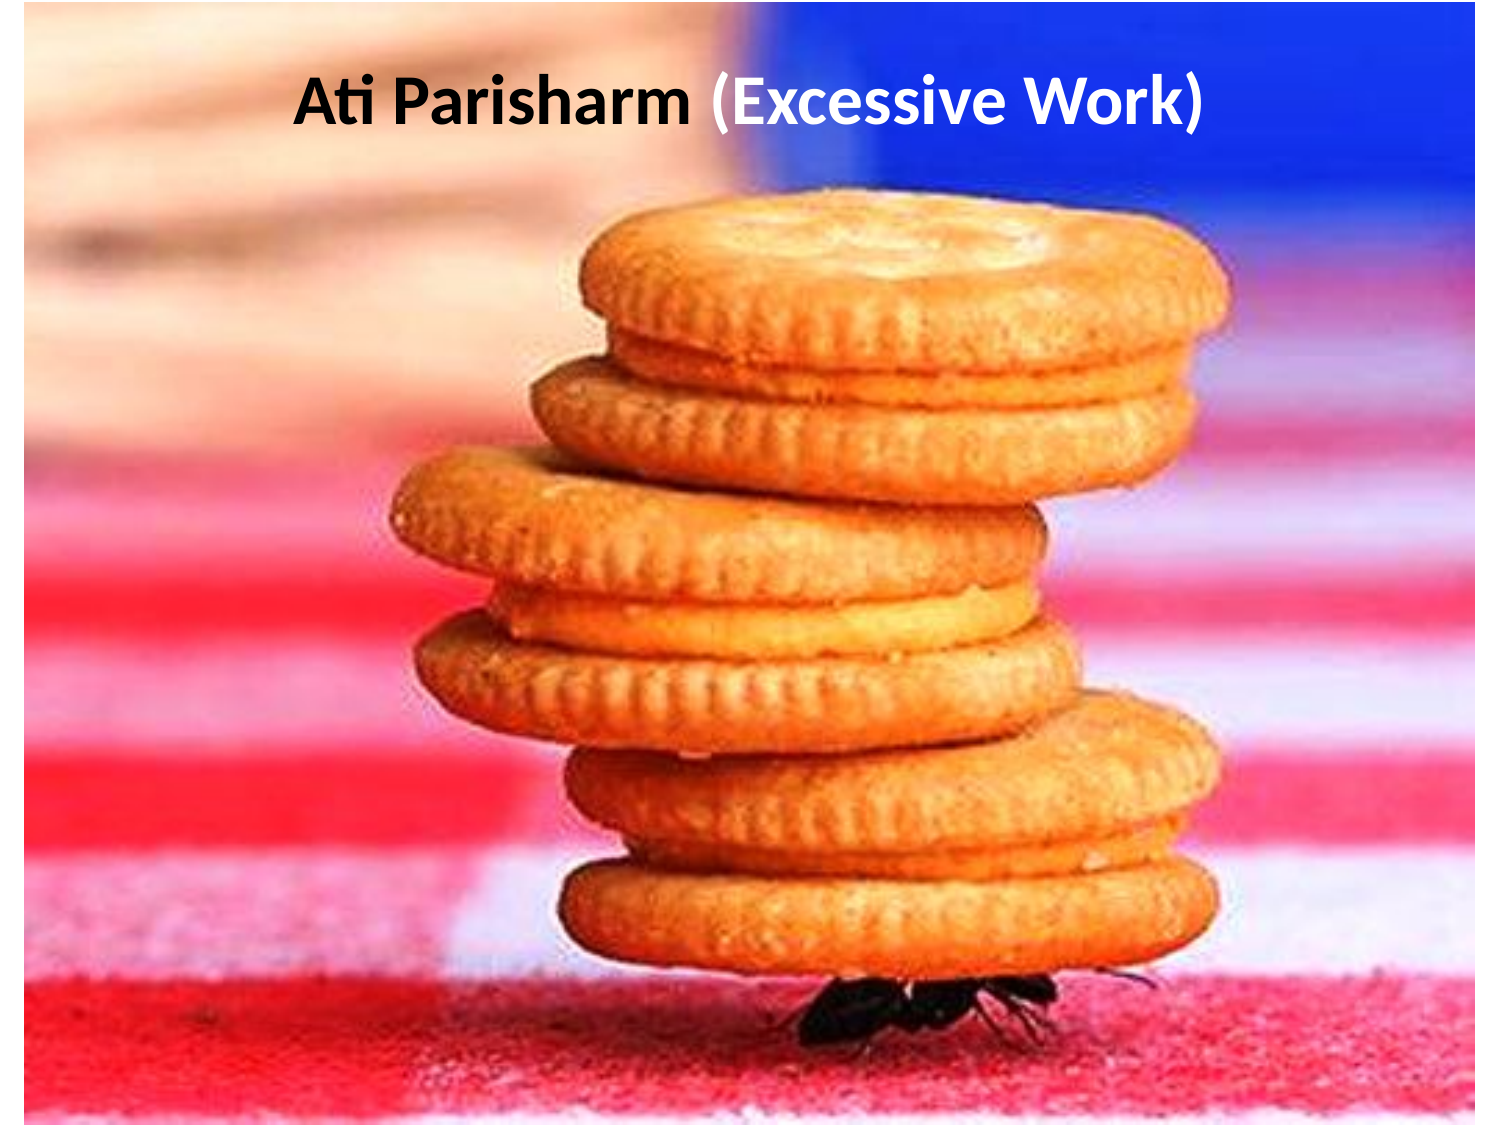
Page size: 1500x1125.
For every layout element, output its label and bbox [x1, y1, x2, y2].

list [24, 1, 1476, 1125]
